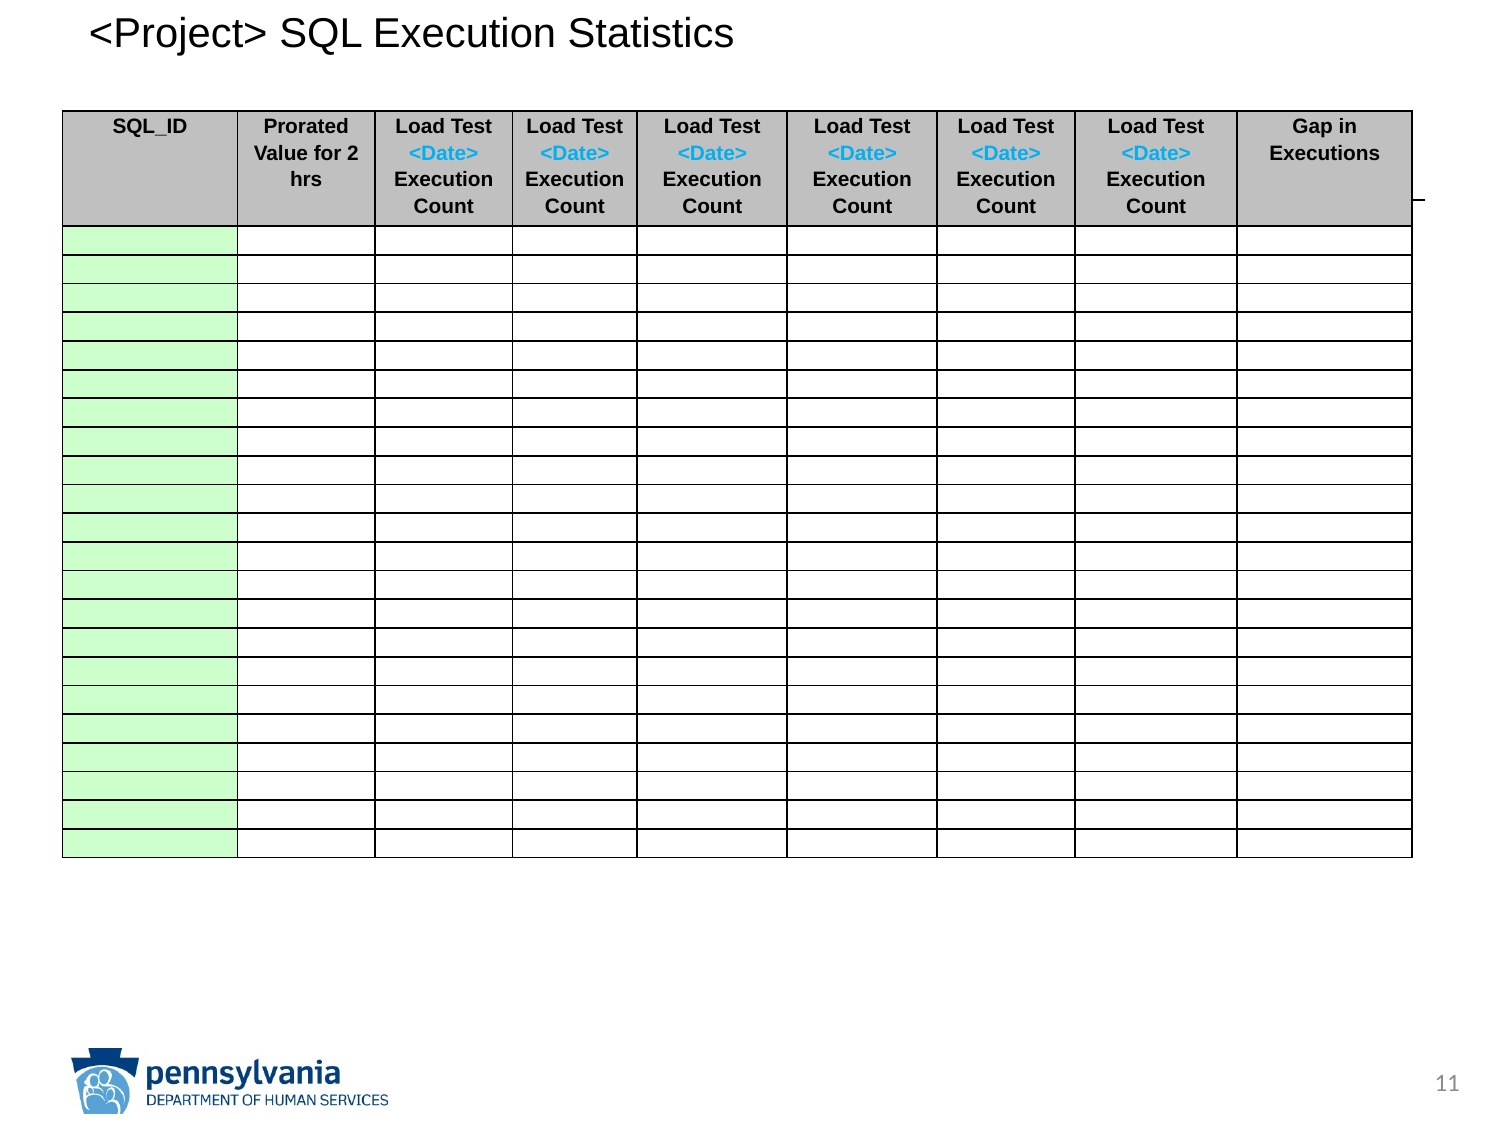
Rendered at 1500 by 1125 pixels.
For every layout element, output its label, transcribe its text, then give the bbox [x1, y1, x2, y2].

table_cell [513, 284, 636, 311]
table_cell [376, 457, 512, 484]
table_cell [63, 284, 237, 311]
table_cell [376, 830, 512, 857]
table_cell [238, 830, 374, 857]
table_cell [238, 313, 374, 340]
table_cell [638, 543, 786, 570]
table_cell [513, 428, 636, 455]
table_cell [238, 658, 374, 685]
table_cell [238, 428, 374, 455]
table_cell [938, 744, 1074, 771]
table_cell [788, 371, 936, 397]
table_header Load Test <Date> Execution Count [513, 112, 636, 225]
table_cell [1238, 830, 1411, 857]
table_cell [238, 457, 374, 484]
table_cell [938, 629, 1074, 656]
table_cell [513, 227, 636, 254]
table_cell [788, 744, 936, 771]
table_cell [788, 514, 936, 541]
table_cell [238, 256, 374, 283]
table_cell [638, 629, 786, 656]
table_cell [638, 457, 786, 484]
table_cell [638, 256, 786, 283]
table_header Load Test <Date> Execution Count [376, 112, 512, 225]
table_cell [788, 629, 936, 656]
table_cell [638, 485, 786, 512]
table_cell [1238, 313, 1411, 340]
table_cell [638, 428, 786, 455]
table_cell [788, 600, 936, 627]
table_cell [63, 830, 237, 857]
table_cell [63, 485, 237, 512]
table_cell [938, 715, 1074, 742]
table_cell [1076, 658, 1236, 685]
table_cell [1238, 342, 1411, 369]
table_cell [1238, 686, 1411, 713]
table_cell [513, 543, 636, 570]
table_cell [938, 313, 1074, 340]
table_cell [938, 428, 1074, 455]
table_cell [1076, 399, 1236, 426]
table_cell [638, 313, 786, 340]
table_cell [513, 600, 636, 627]
table_cell [238, 600, 374, 627]
table_cell [63, 571, 237, 598]
table_cell [788, 658, 936, 685]
table_cell [638, 514, 786, 541]
table_cell [63, 457, 237, 484]
table_cell [238, 342, 374, 369]
table_cell [238, 629, 374, 656]
table_cell [238, 485, 374, 512]
table_cell [1238, 514, 1411, 541]
picture [71, 1048, 388, 1114]
table_cell [638, 399, 786, 426]
table_cell [376, 715, 512, 742]
table_cell [1076, 227, 1236, 254]
table_cell [513, 371, 636, 397]
table_header Gap in Executions [1238, 112, 1411, 225]
table_cell [513, 485, 636, 512]
table_cell [1238, 571, 1411, 598]
table_cell [788, 485, 936, 512]
table_cell [788, 686, 936, 713]
table_cell [938, 371, 1074, 397]
table_cell [638, 658, 786, 685]
table_cell [1076, 686, 1236, 713]
table_cell [238, 686, 374, 713]
table_cell [1076, 256, 1236, 283]
table_cell [63, 543, 237, 570]
table_cell [63, 744, 237, 771]
table_cell [1076, 371, 1236, 397]
table_cell [376, 227, 512, 254]
table_cell [938, 658, 1074, 685]
table_cell [238, 772, 374, 799]
table_cell [376, 428, 512, 455]
table_cell [938, 399, 1074, 426]
table_cell [63, 715, 237, 742]
table_cell [638, 686, 786, 713]
table_cell [63, 313, 237, 340]
table_cell [513, 342, 636, 369]
table_cell [63, 772, 237, 799]
table_cell [376, 514, 512, 541]
table_cell [1076, 485, 1236, 512]
slide_number 11 [1350, 1062, 1475, 1100]
table_cell [938, 600, 1074, 627]
table_cell [1076, 801, 1236, 828]
table_cell [376, 256, 512, 283]
table_cell [513, 715, 636, 742]
table_cell [1238, 457, 1411, 484]
table_cell [513, 256, 636, 283]
table_cell [376, 801, 512, 828]
table_cell [1076, 313, 1236, 340]
table_cell [376, 543, 512, 570]
table_cell [788, 342, 936, 369]
table_cell [638, 801, 786, 828]
table_cell [63, 629, 237, 656]
table_cell [63, 686, 237, 713]
table_cell [238, 543, 374, 570]
table_cell [238, 514, 374, 541]
table_cell [938, 256, 1074, 283]
table_cell [1238, 284, 1411, 311]
table_cell [788, 772, 936, 799]
table_header Load Test <Date> Execution Count [1076, 112, 1236, 225]
table_cell [63, 801, 237, 828]
table_cell [938, 284, 1074, 311]
table_cell [1238, 744, 1411, 771]
table_cell [788, 543, 936, 570]
table_cell [1238, 485, 1411, 512]
table_cell [938, 457, 1074, 484]
table_cell [513, 830, 636, 857]
table_cell [513, 457, 636, 484]
table_cell [1076, 428, 1236, 455]
table_cell [938, 543, 1074, 570]
table_cell [788, 715, 936, 742]
table_cell [513, 658, 636, 685]
table_cell [63, 600, 237, 627]
table_cell [1076, 284, 1236, 311]
table_cell [788, 227, 936, 254]
table_cell [938, 801, 1074, 828]
table_cell [63, 256, 237, 283]
table_cell [1238, 399, 1411, 426]
table_header SQL_ID [63, 112, 237, 225]
table_cell [788, 313, 936, 340]
table_cell [1238, 772, 1411, 799]
table_cell [63, 227, 237, 254]
table_cell [513, 629, 636, 656]
table_cell [238, 715, 374, 742]
table_cell [63, 428, 237, 455]
table_cell [1238, 715, 1411, 742]
table_cell [513, 686, 636, 713]
table_cell [1076, 772, 1236, 799]
table_cell [638, 600, 786, 627]
table_cell [1238, 371, 1411, 397]
table_cell [938, 227, 1074, 254]
table_cell [376, 485, 512, 512]
table_cell [376, 744, 512, 771]
table_cell [376, 342, 512, 369]
table_cell [638, 371, 786, 397]
table_cell [1076, 715, 1236, 742]
table_cell [788, 801, 936, 828]
table_cell [1238, 543, 1411, 570]
table_cell [938, 485, 1074, 512]
table_cell [63, 342, 237, 369]
table_cell [788, 284, 936, 311]
table_cell [376, 284, 512, 311]
table_header Prorated Value for 2 hrs [238, 112, 374, 225]
table_cell [513, 399, 636, 426]
table_cell [938, 830, 1074, 857]
table_cell [376, 658, 512, 685]
table_header Load Test <Date> Execution Count [788, 112, 936, 225]
table_header Load Test <Date> Execution Count [938, 112, 1074, 225]
table_cell [1238, 801, 1411, 828]
table_cell [376, 399, 512, 426]
table_cell [238, 744, 374, 771]
table_cell [788, 256, 936, 283]
table_cell [788, 571, 936, 598]
table_header Load Test <Date> Execution Count [638, 112, 786, 225]
table_cell [1076, 744, 1236, 771]
table_cell [376, 571, 512, 598]
table_cell [1238, 227, 1411, 254]
table_cell [1238, 629, 1411, 656]
table_cell [238, 227, 374, 254]
table_cell [63, 399, 237, 426]
table_cell [238, 371, 374, 397]
table_cell [788, 399, 936, 426]
table_cell [513, 801, 636, 828]
table_cell [638, 715, 786, 742]
table_cell [1076, 571, 1236, 598]
table_cell [638, 772, 786, 799]
table_cell [938, 342, 1074, 369]
table_cell [376, 629, 512, 656]
table_cell [788, 830, 936, 857]
table_cell [938, 571, 1074, 598]
table_cell [1238, 256, 1411, 283]
table_cell [1238, 658, 1411, 685]
table_cell [638, 284, 786, 311]
table_cell [638, 227, 786, 254]
table_cell [513, 571, 636, 598]
table_cell [376, 686, 512, 713]
table_cell [513, 313, 636, 340]
table_cell [513, 514, 636, 541]
table_cell [638, 830, 786, 857]
table_cell [513, 744, 636, 771]
table_cell [1076, 830, 1236, 857]
table_cell [1238, 428, 1411, 455]
table_cell [1076, 629, 1236, 656]
table_cell [1238, 600, 1411, 627]
table_cell [1076, 342, 1236, 369]
table_cell [63, 658, 237, 685]
table_cell [63, 514, 237, 541]
table_cell [376, 313, 512, 340]
table_cell [1076, 600, 1236, 627]
table_cell [238, 399, 374, 426]
table_cell [376, 371, 512, 397]
table_cell [788, 457, 936, 484]
table_cell [638, 342, 786, 369]
table_cell [1076, 543, 1236, 570]
table_cell [63, 371, 237, 397]
table_cell [238, 801, 374, 828]
table_cell [938, 686, 1074, 713]
table_cell [513, 772, 636, 799]
table_cell [938, 514, 1074, 541]
table_cell [638, 571, 786, 598]
table_cell [1076, 457, 1236, 484]
table_cell [638, 744, 786, 771]
table_cell [376, 772, 512, 799]
table_cell [376, 600, 512, 627]
title <Project> SQL Execution Statistics [62, 0, 1413, 63]
table_cell [788, 428, 936, 455]
table_cell [1076, 514, 1236, 541]
table_cell [238, 571, 374, 598]
table_cell [938, 772, 1074, 799]
table_cell [238, 284, 374, 311]
